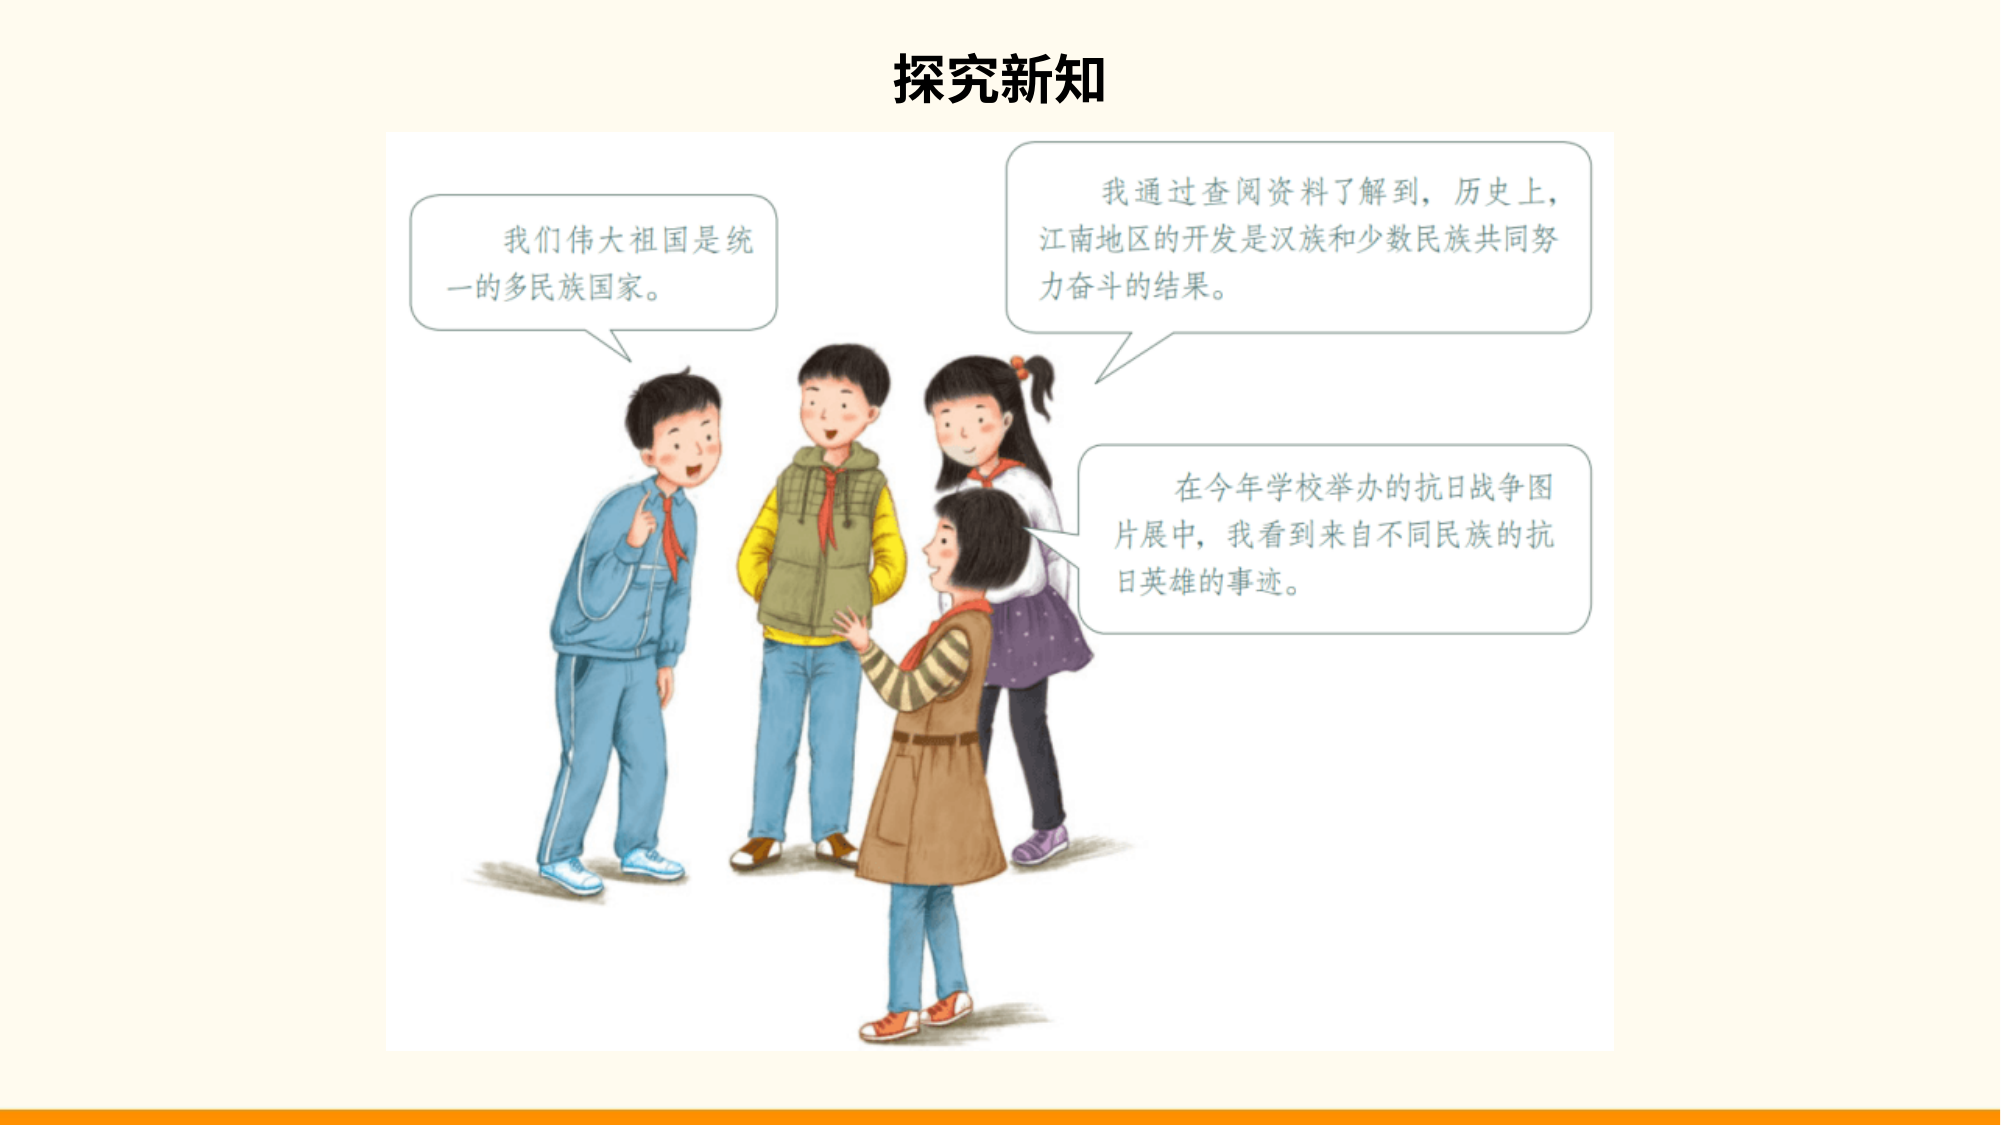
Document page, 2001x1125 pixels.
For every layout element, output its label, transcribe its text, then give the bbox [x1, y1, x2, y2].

title 探究新知 [193, 38, 1808, 119]
picture [0, 0, 2001, 1125]
